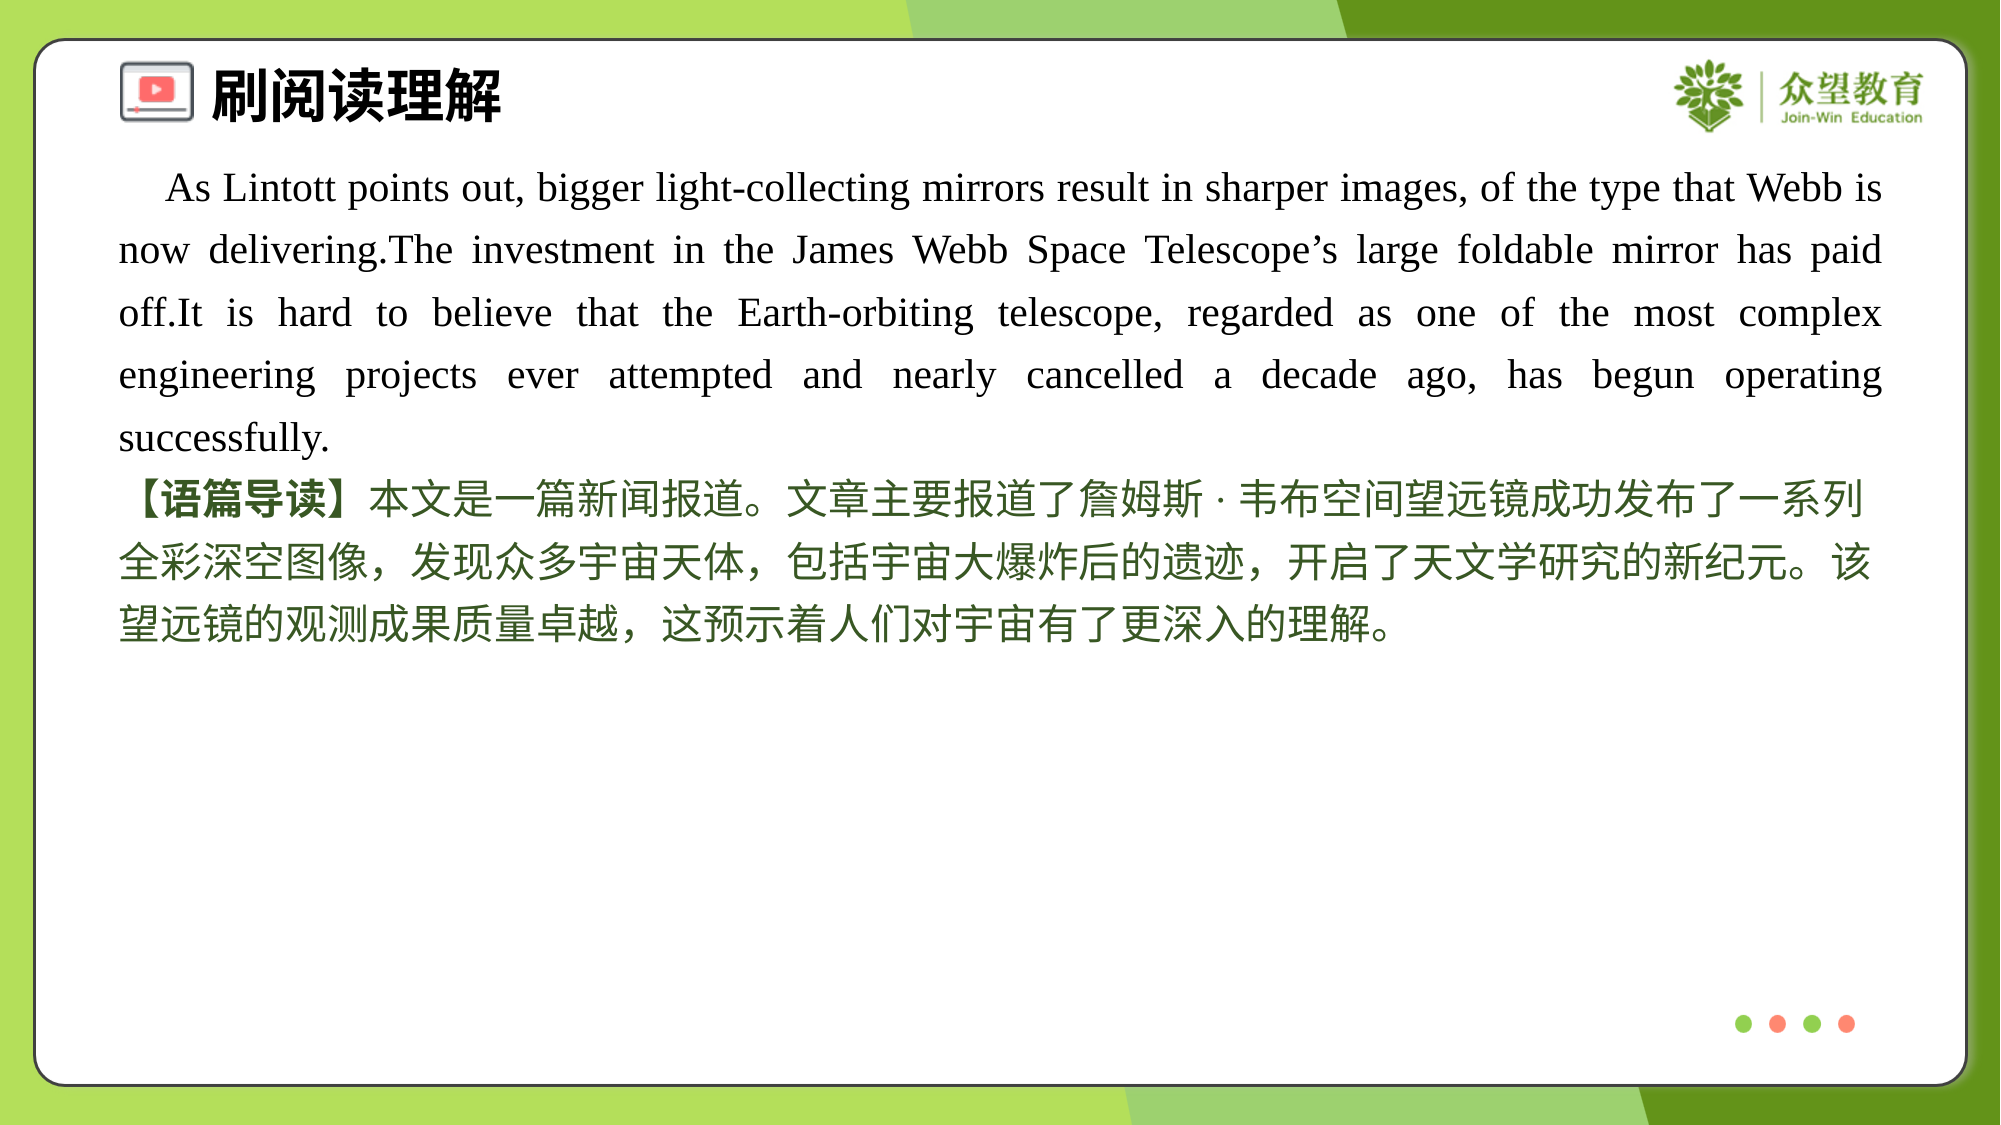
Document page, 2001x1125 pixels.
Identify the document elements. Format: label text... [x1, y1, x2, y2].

picture [0, 0, 2000, 1125]
text_box 【语篇导读】本文是一篇新闻报道。文章主要报道了詹姆斯·韦布空间望远镜成功发布了一系列全彩深空图像，发现众多宇宙天体，包括宇宙大爆炸后的遗迹，开启了天文学研究的新纪元。该望远镜的观测成果质量卓越，这预示着人们对宇宙有了更深入的理解。 [118, 460, 1883, 644]
text_box As Lintott points out, bigger light-collecting mirrors result in sharper images, of the type that Webb is now delivering.The investment in the James Webb Space Telescope’s large foldable mirror has paid off.It is hard to believe that the Earth-orbiting telescope, regarded as one of the most complex engineering projects ever attempted and nearly cancelled a decade ago, has begun operating successfully.#5 [118, 146, 1883, 454]
